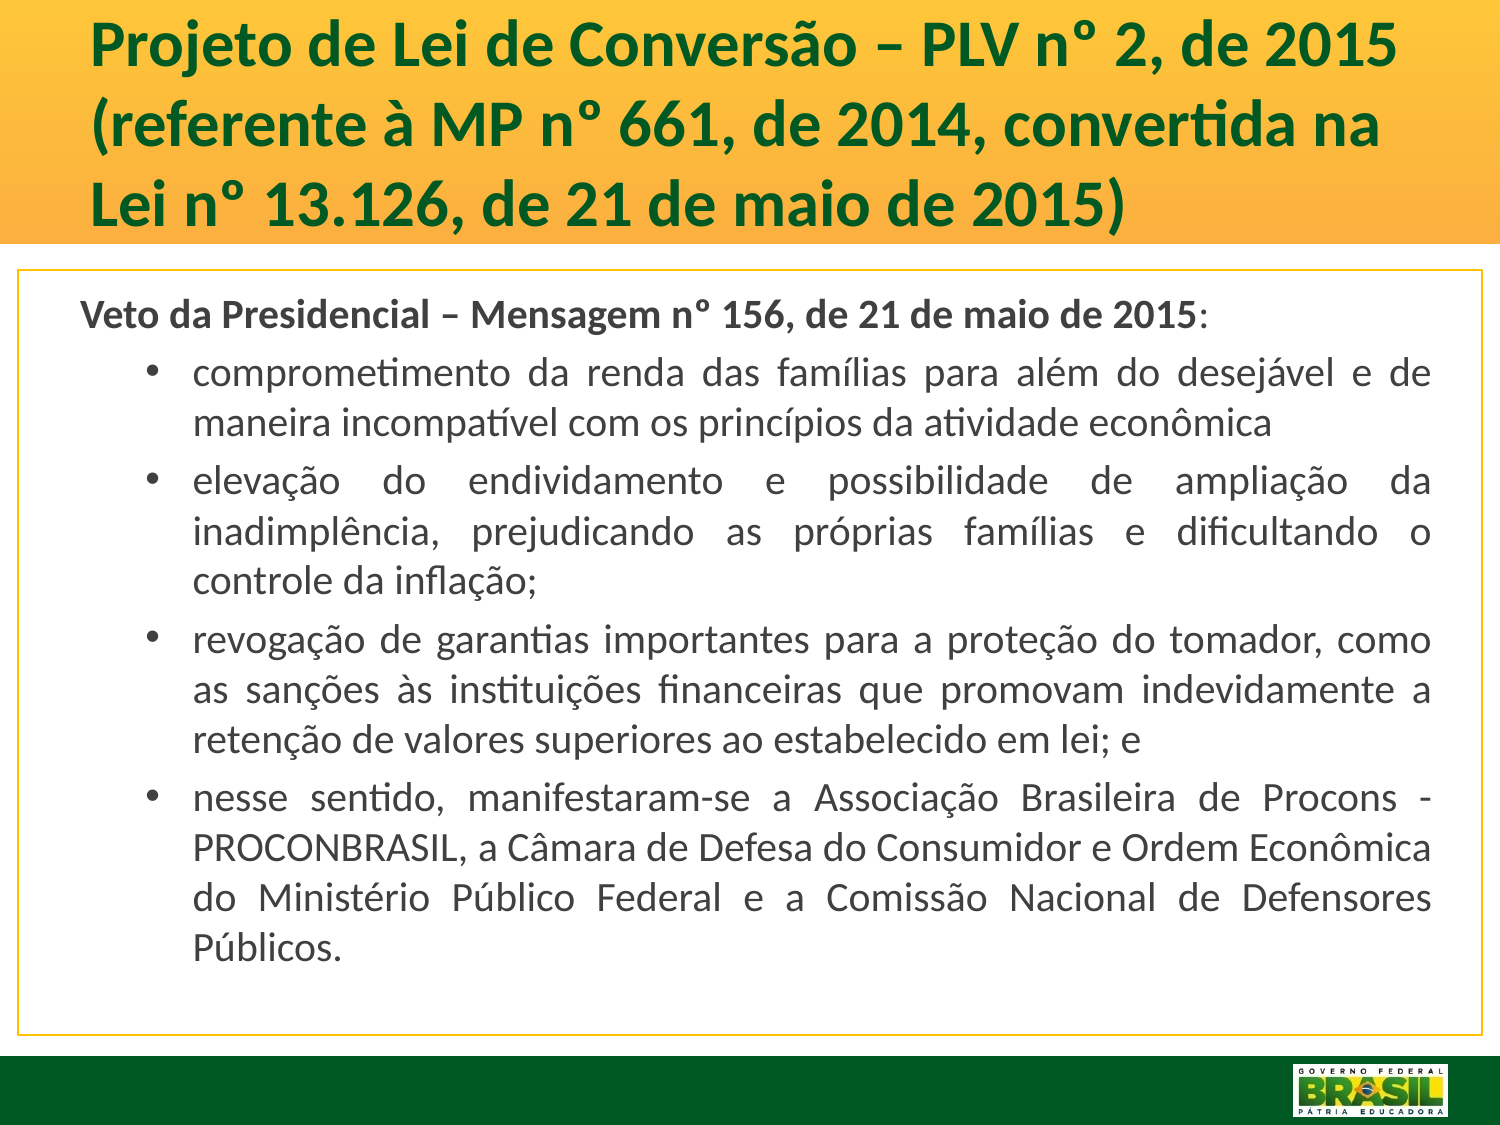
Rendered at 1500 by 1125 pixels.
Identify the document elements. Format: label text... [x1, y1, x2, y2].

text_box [0, 1057, 1500, 1125]
text_box [16, 268, 1484, 1037]
list Veto da Presidencial – Mensagem nº 156, de 21 de maio de 2015: comprometimento da renda das famílias para além do desejável e de maneira incompatível com os princípios da atividade econômica elevação do endividamento e possibilidade de ampliação da inadimplência, prejudicando as próprias famílias e dificultando o controle da inflação; revogação de garantias importantes para a proteção do tomador, como as sanções às instituições financeiras que promovam indevidamente a retenção de valores superiores ao estabelecido em lei; e nesse sentido, manifestaram-se a Associação Brasileira de Procons - PROCONBRASIL, a Câmara de Defesa do Consumidor e Ordem Econômica do Ministério Público Federal e a Comissão Nacional de Defensores Públicos. [64, 278, 1448, 1035]
title Projeto de Lei de Conversão – PLV nº 2, de 2015 (referente à MP nº 661, de 2014, convertida na Lei nº 13.126, de 21 de maio de 2015) [75, 19, 1448, 220]
